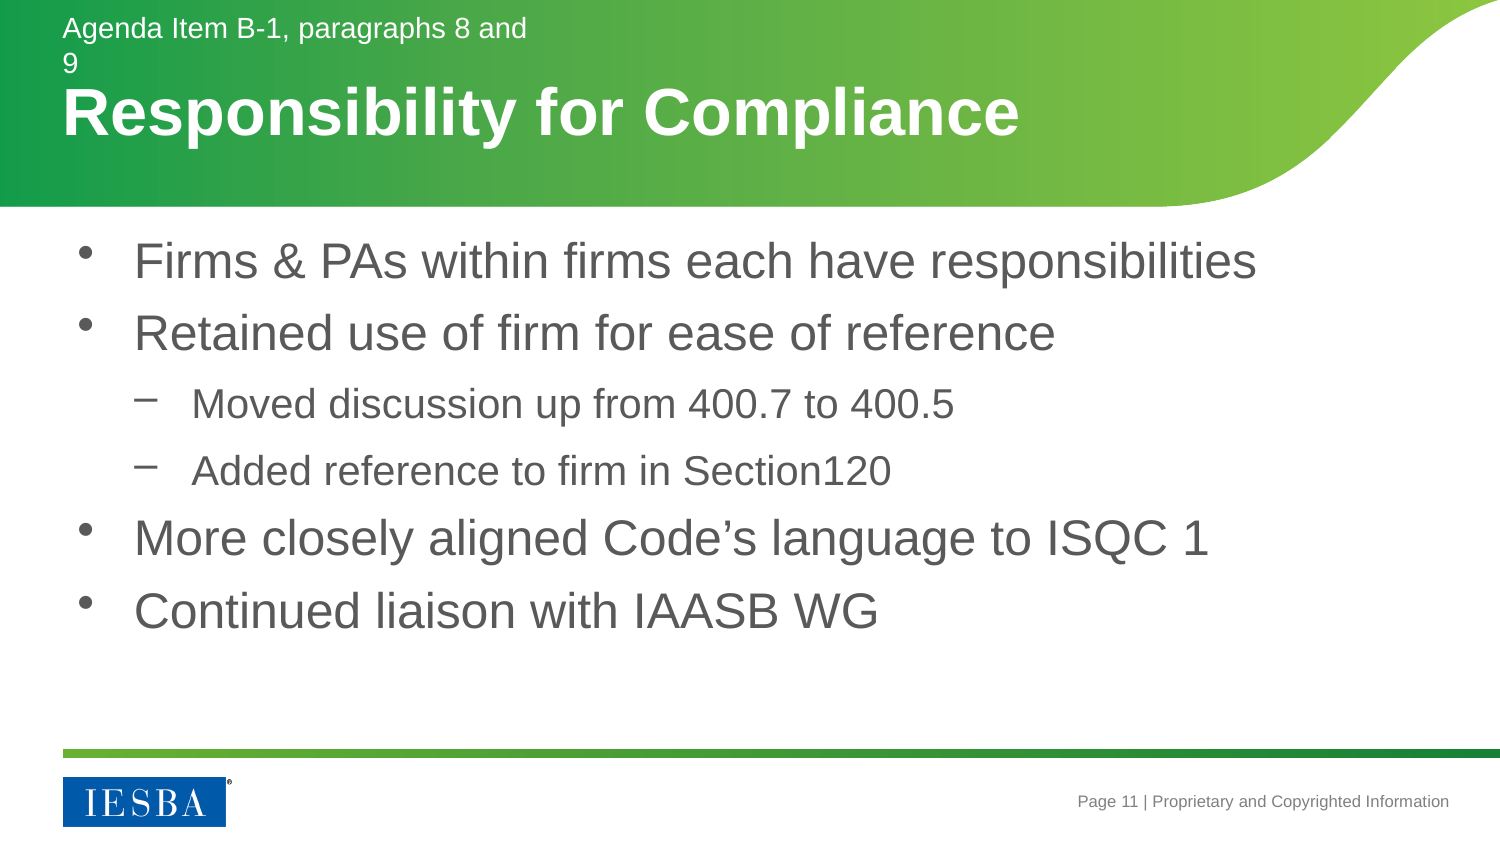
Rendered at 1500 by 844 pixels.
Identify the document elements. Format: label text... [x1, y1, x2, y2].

picture [0, 0, 1500, 207]
title Responsibility for Compliance [62, 75, 1300, 142]
picture [63, 777, 232, 827]
list Firms & PAs within firms each have responsibilities Retained use of firm for ease of reference Moved discussion up from 400.7 to 400.5 Added reference to firm in Section120 More closely aligned Code’s language to ISQC 1 Continued liaison with IAASB WG [62, 220, 1450, 724]
subtitle Agenda Item B-1, paragraphs 8 and 9 [62, 9, 550, 35]
